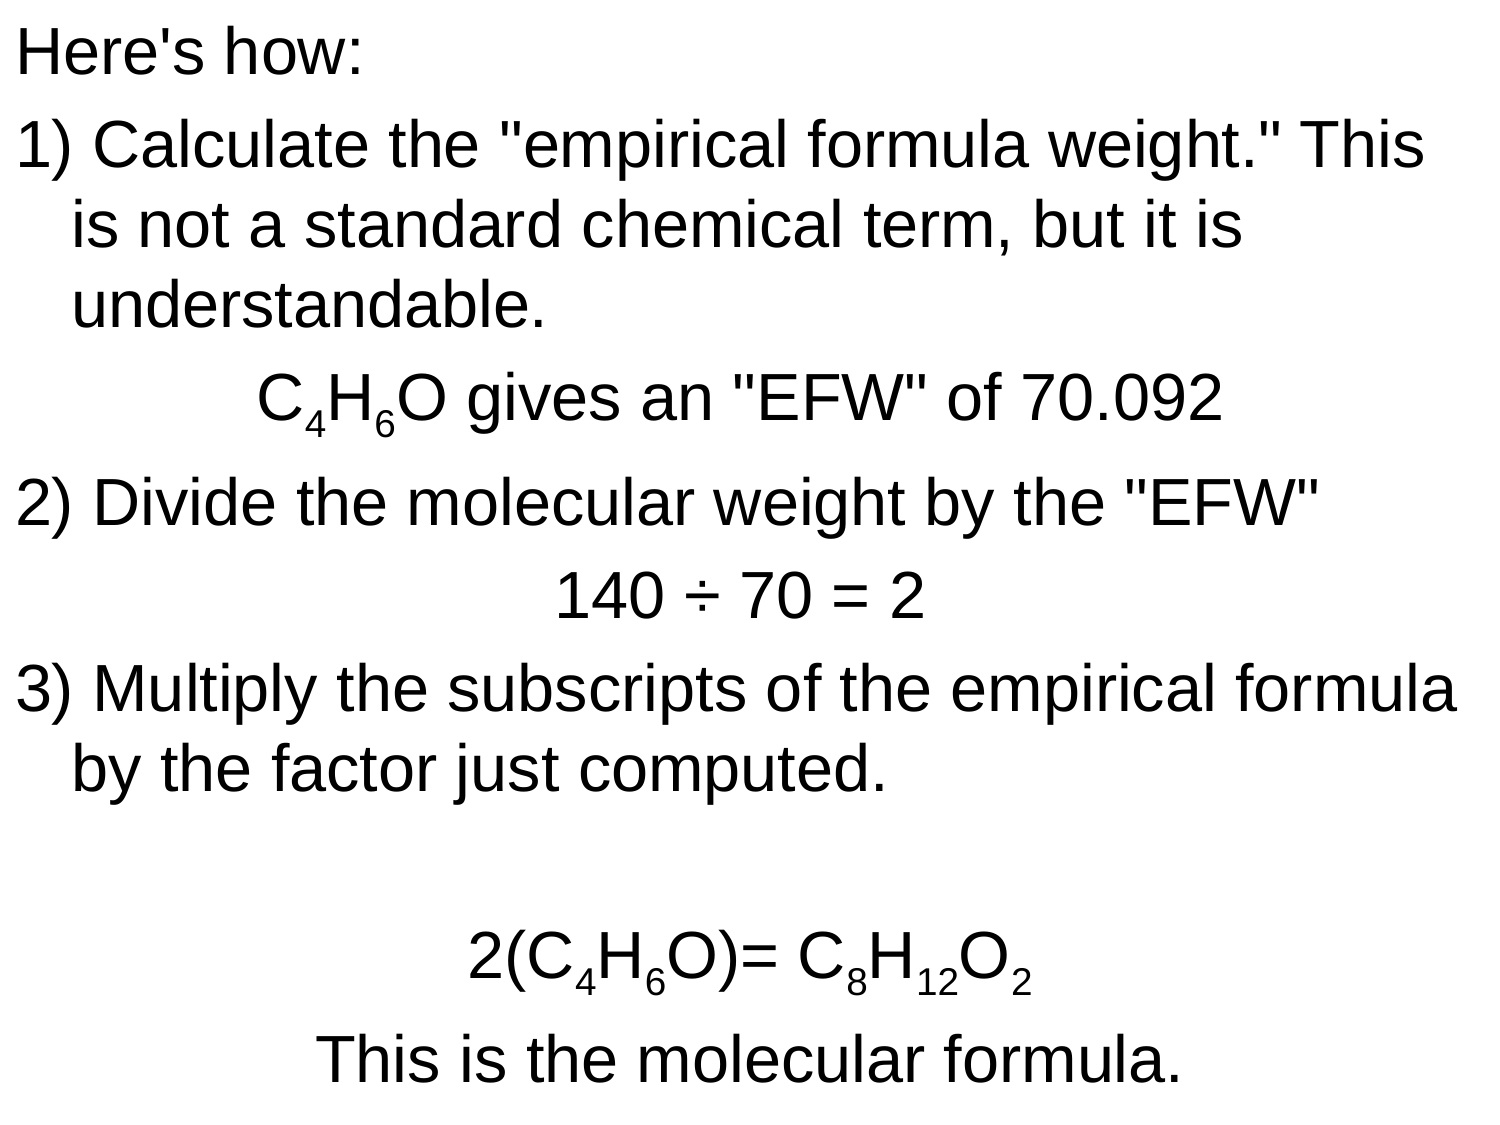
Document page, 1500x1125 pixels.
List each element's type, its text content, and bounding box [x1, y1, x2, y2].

list Here's how: 1) Calculate the "empirical formula weight." This is not a standard chemical term, but it is understandable. C4H6O gives an "EFW" of 70.092 2) Divide the molecular weight by the "EFW" 140 ÷ 70 = 2 3) Multiply the subscripts of the empirical formula by the factor just computed. 2(C4H6O)= C8H12O2 This is the molecular formula. [0, 0, 1500, 1125]
